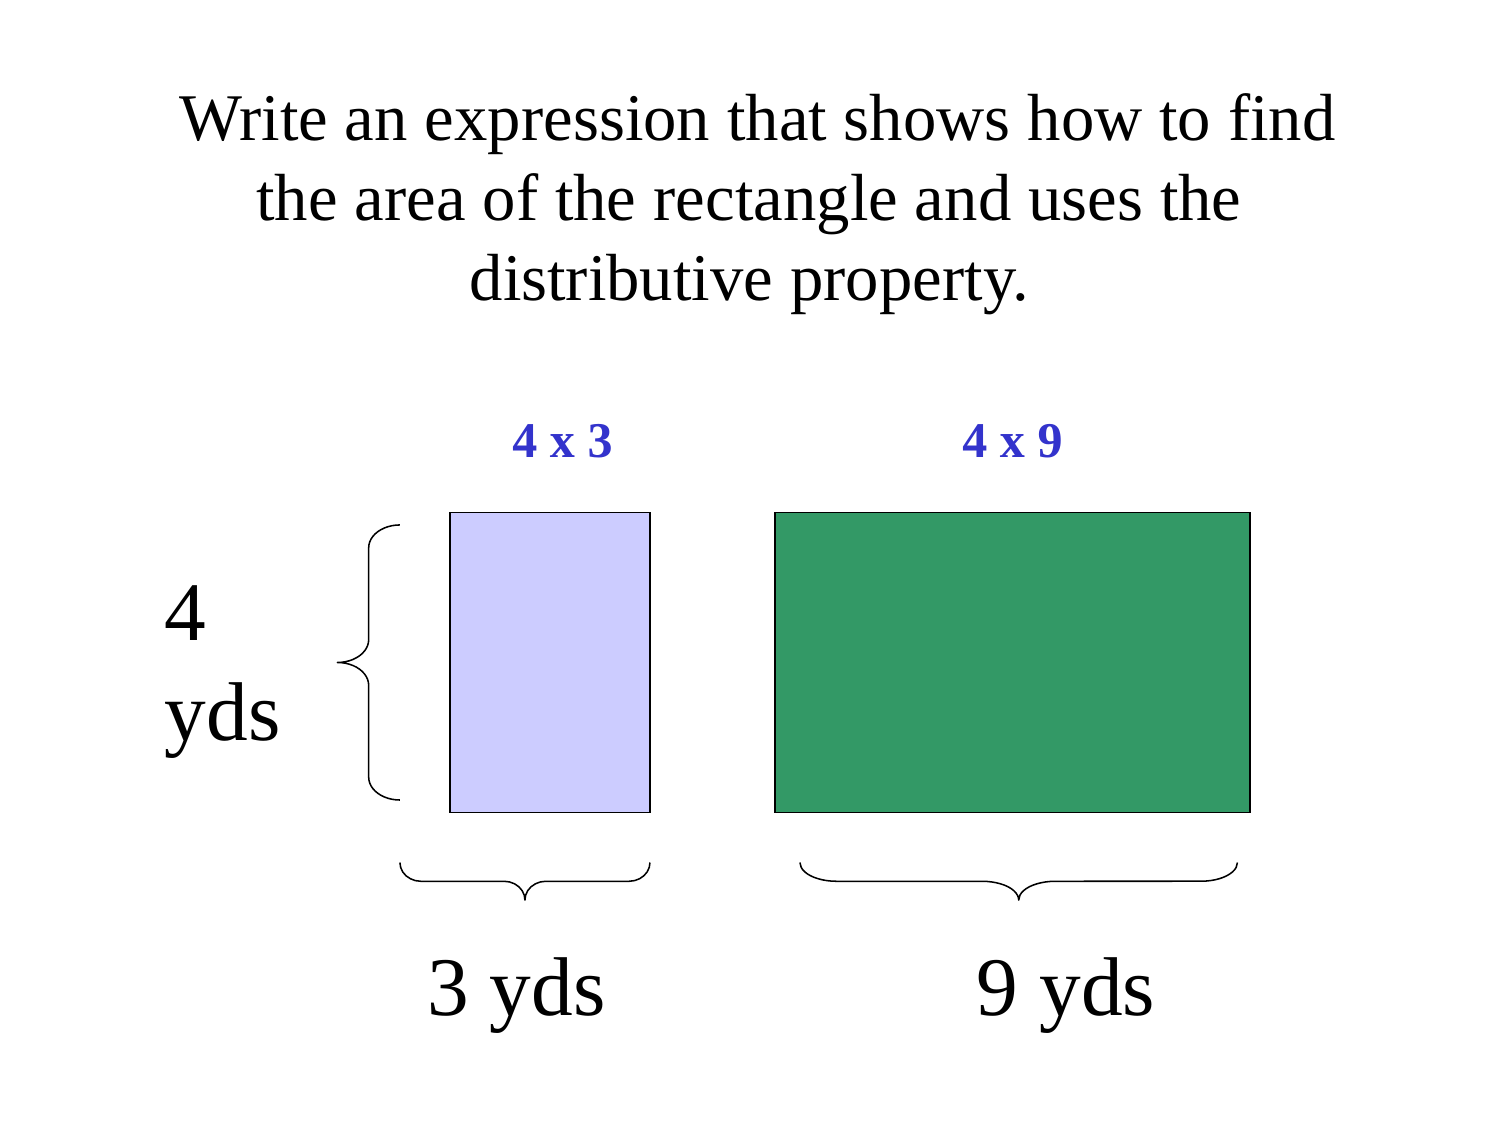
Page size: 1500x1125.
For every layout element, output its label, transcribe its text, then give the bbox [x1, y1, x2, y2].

text_box 4 yds [150, 549, 338, 765]
text_box 3 yds [412, 924, 663, 1040]
text_box Write an expression that shows how to find the area of the rectangle and uses the distributive property. [112, 99, 1388, 288]
text_box [799, 862, 1238, 901]
text_box 9 yds [899, 924, 1363, 1040]
text_box 4 x 9 [924, 399, 1100, 475]
text_box [450, 512, 650, 813]
text_box [774, 512, 1250, 813]
text_box [337, 524, 400, 801]
text_box [399, 862, 650, 901]
text_box 4 x 3 [474, 399, 650, 475]
